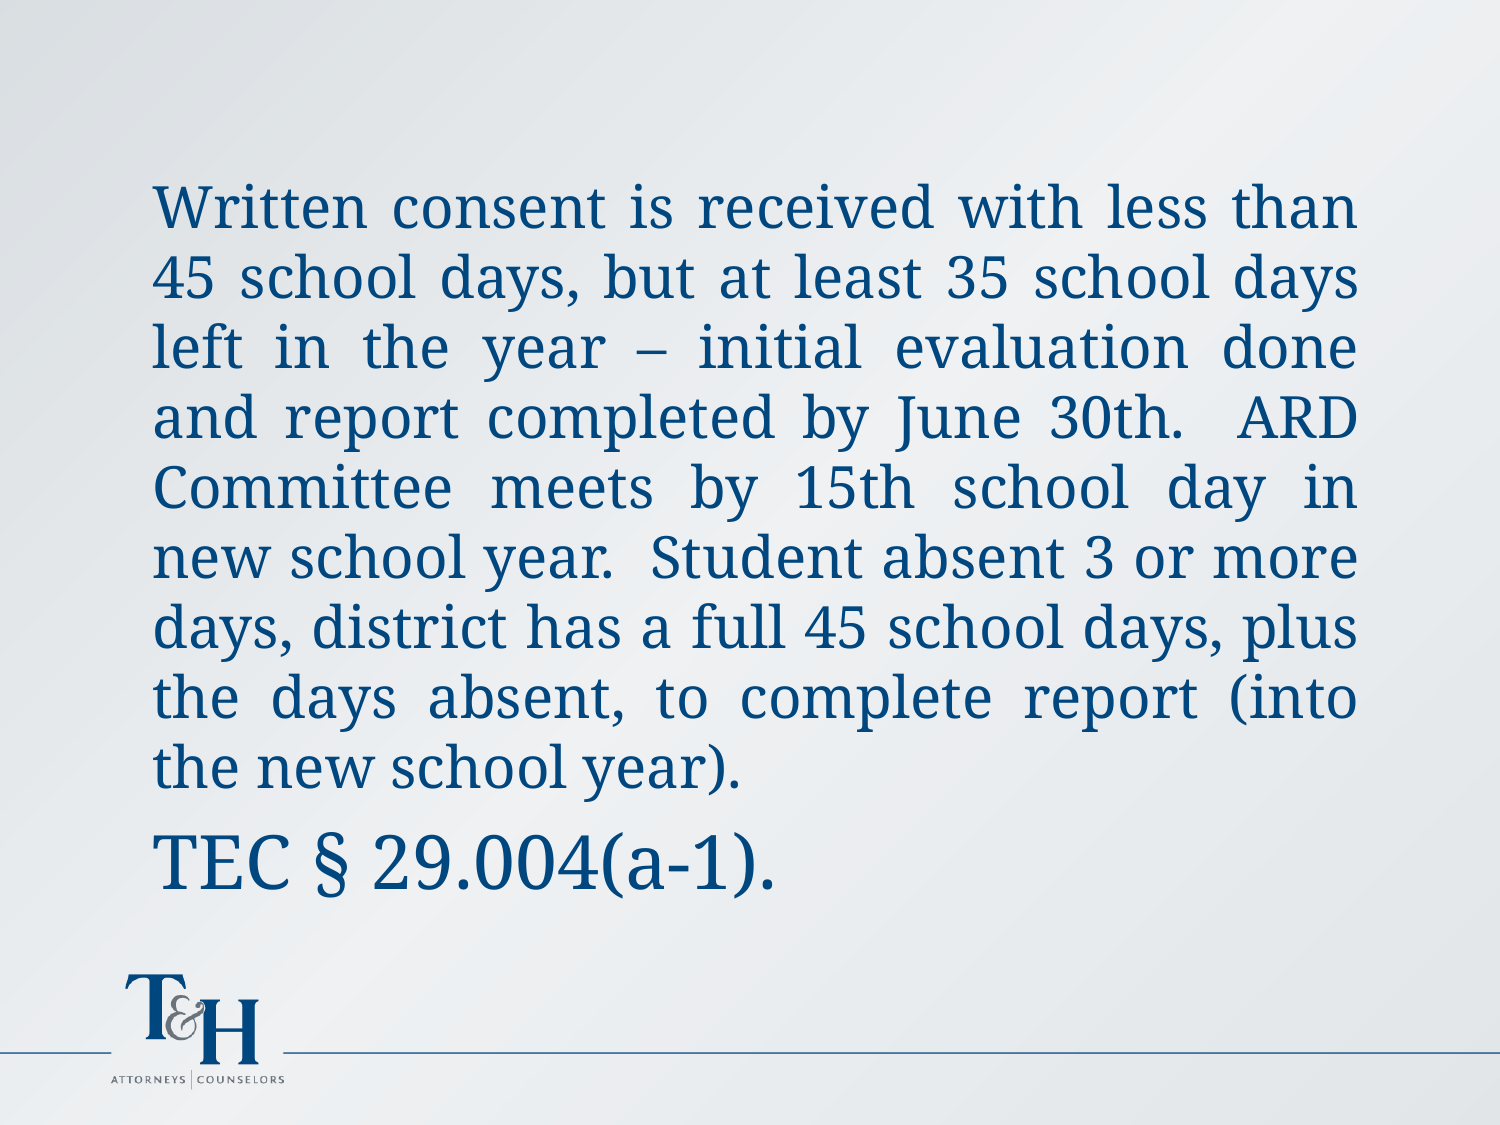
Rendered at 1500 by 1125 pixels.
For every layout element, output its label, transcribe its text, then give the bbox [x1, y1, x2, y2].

picture [0, 0, 1500, 1125]
list Written consent is received with less than 45 school days, but at least 35 school days left in the year – initial evaluation done and report completed by June 30th. ARD Committee meets by 15th school day in new school year. Student absent 3 or more days, district has a full 45 school days, plus the days absent, to complete report (into the new school year). TEC § 29.004(a-1). [137, 162, 1376, 938]
